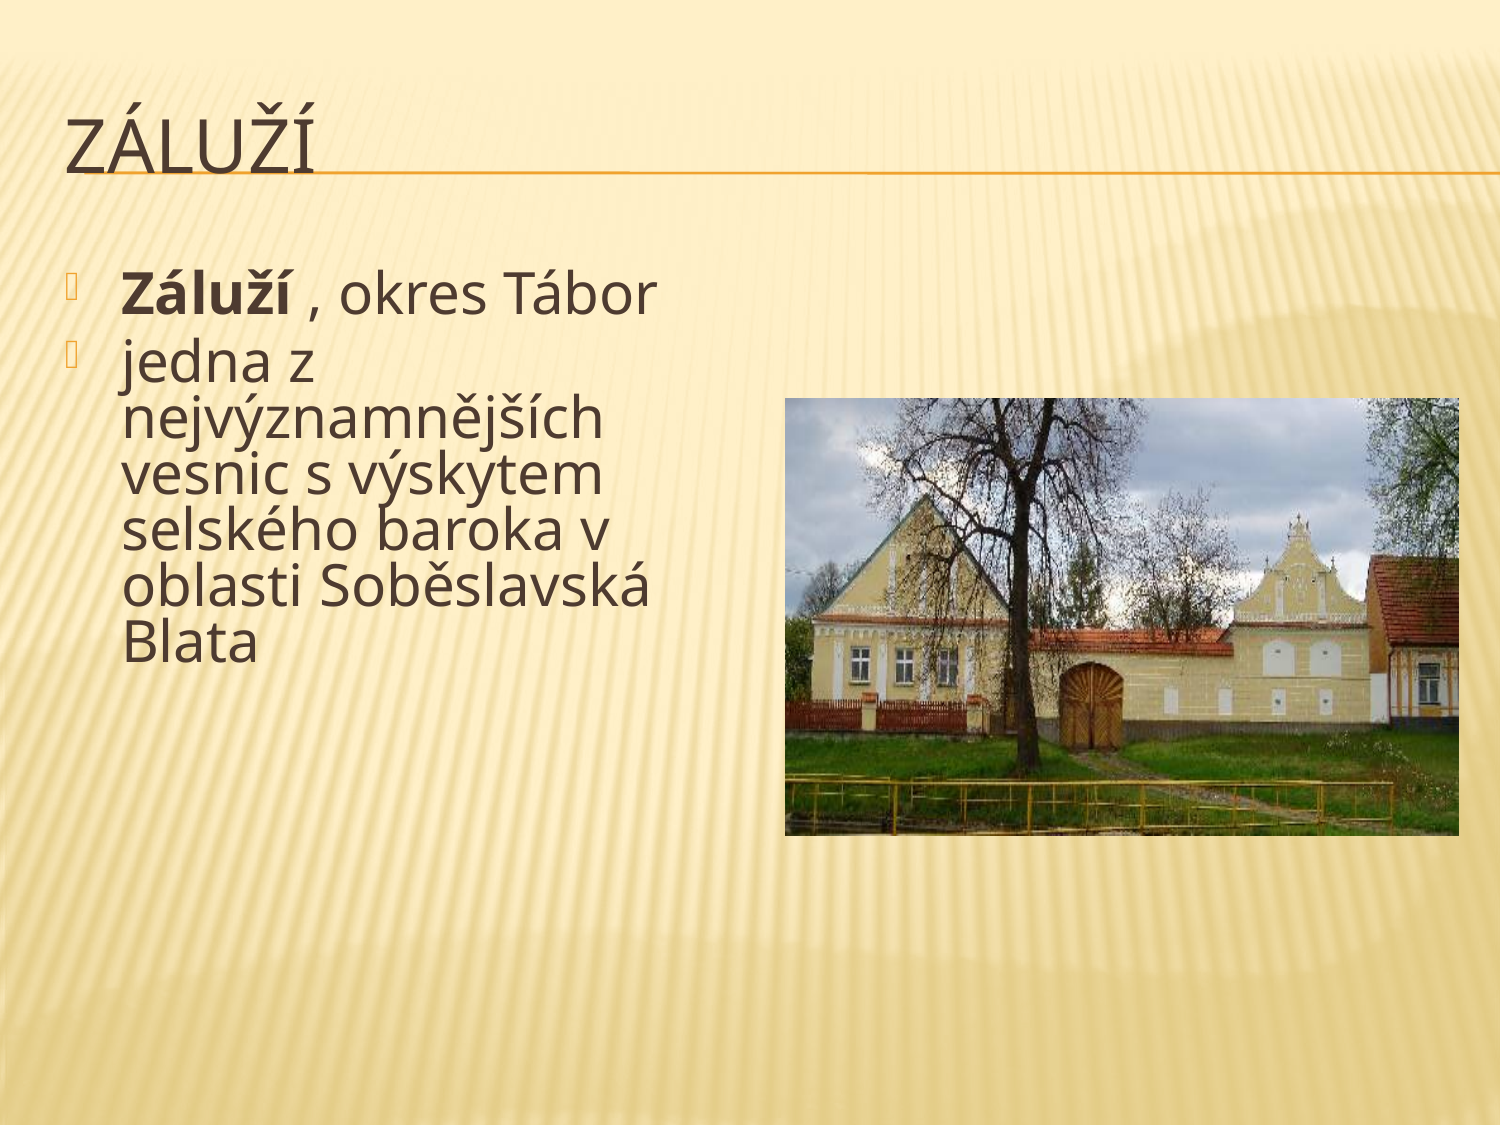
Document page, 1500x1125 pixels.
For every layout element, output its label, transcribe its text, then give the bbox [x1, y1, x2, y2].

title Záluží [49, 75, 1475, 213]
picture [784, 398, 1459, 836]
list Záluží , okres Tábor jedna z nejvýznamnějších vesnic s výskytem selského baroka v oblasti Soběslavská Blata [50, 262, 738, 1038]
